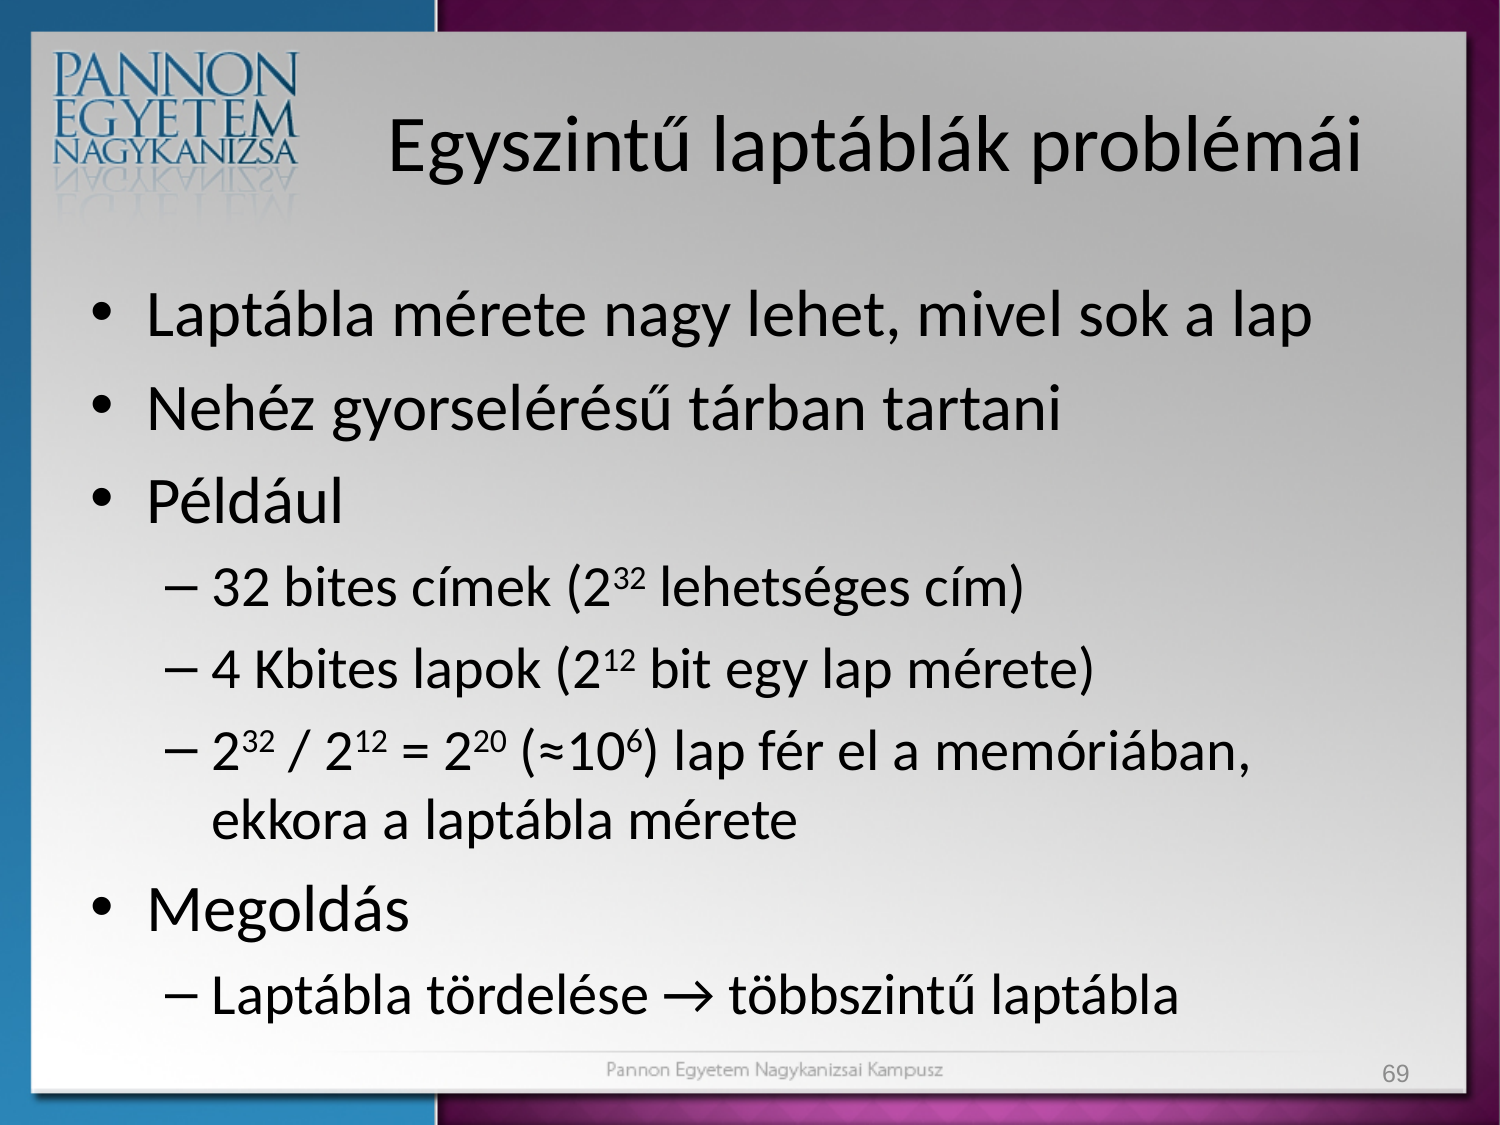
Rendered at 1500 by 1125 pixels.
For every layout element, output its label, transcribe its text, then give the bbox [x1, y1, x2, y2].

list Laptábla mérete nagy lehet, mivel sok a lap Nehéz gyorselérésű tárban tartani Például 32 bites címek (232 lehetséges cím) 4 Kbites lapok (212 bit egy lap mérete) 232 / 212 = 220 (≈106) lap fér el a memóriában, ekkora a laptábla mérete Megoldás Laptábla tördelése → többszintű laptábla [75, 262, 1425, 1080]
picture [0, 0, 1500, 1125]
slide_number 69 [1074, 1042, 1425, 1103]
title Egyszintű laptáblák problémái [328, 45, 1425, 233]
